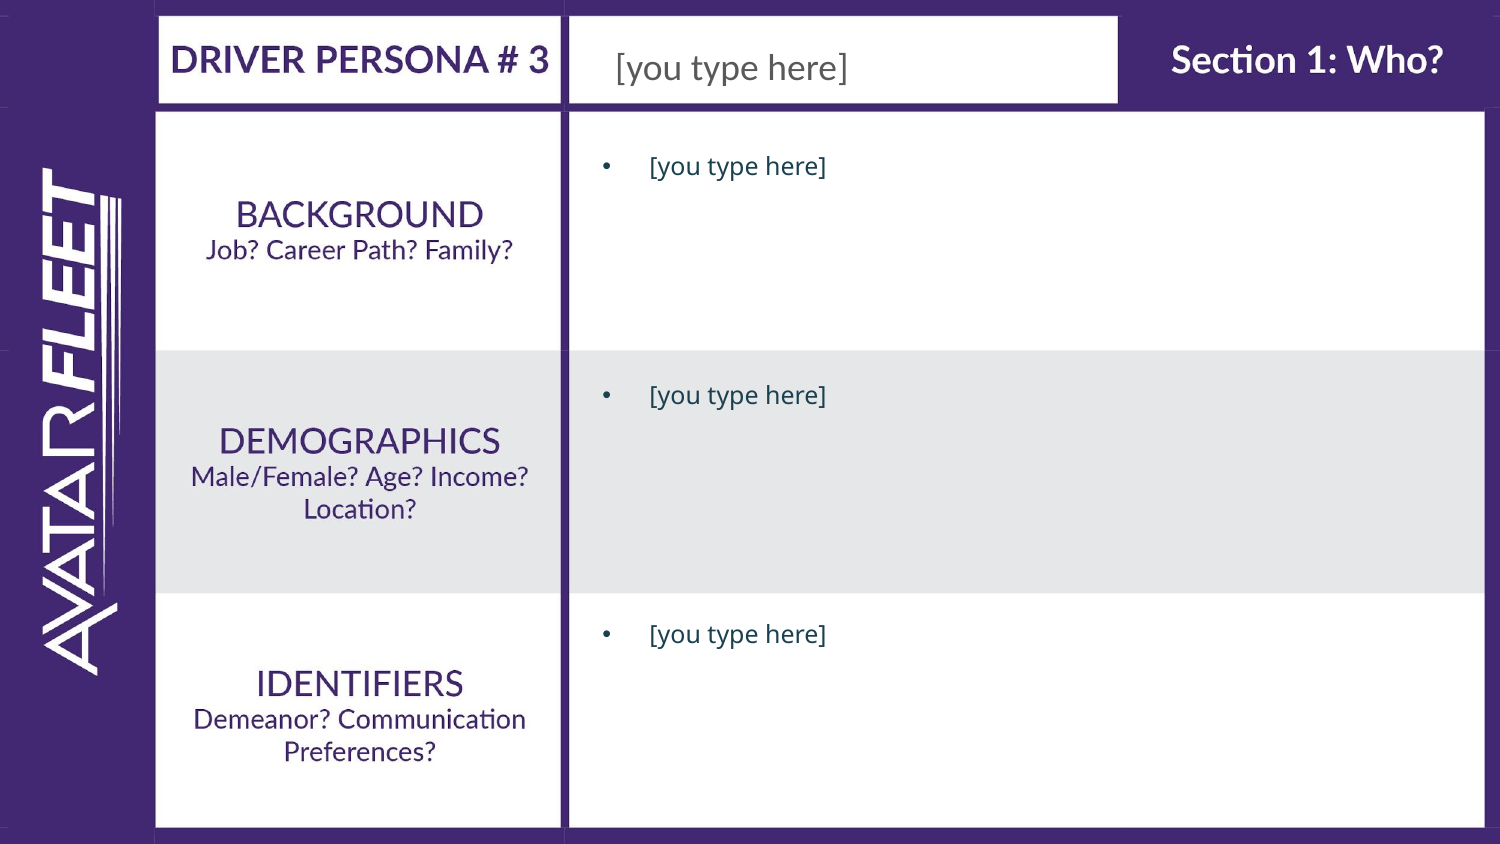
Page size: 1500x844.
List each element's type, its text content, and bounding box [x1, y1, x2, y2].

text_box [you type here] [599, 35, 1063, 97]
text_box [you type here] [587, 363, 1425, 417]
text_box [you type here] [587, 134, 1425, 188]
picture [0, 0, 1500, 844]
text_box [you type here] [587, 602, 1425, 656]
